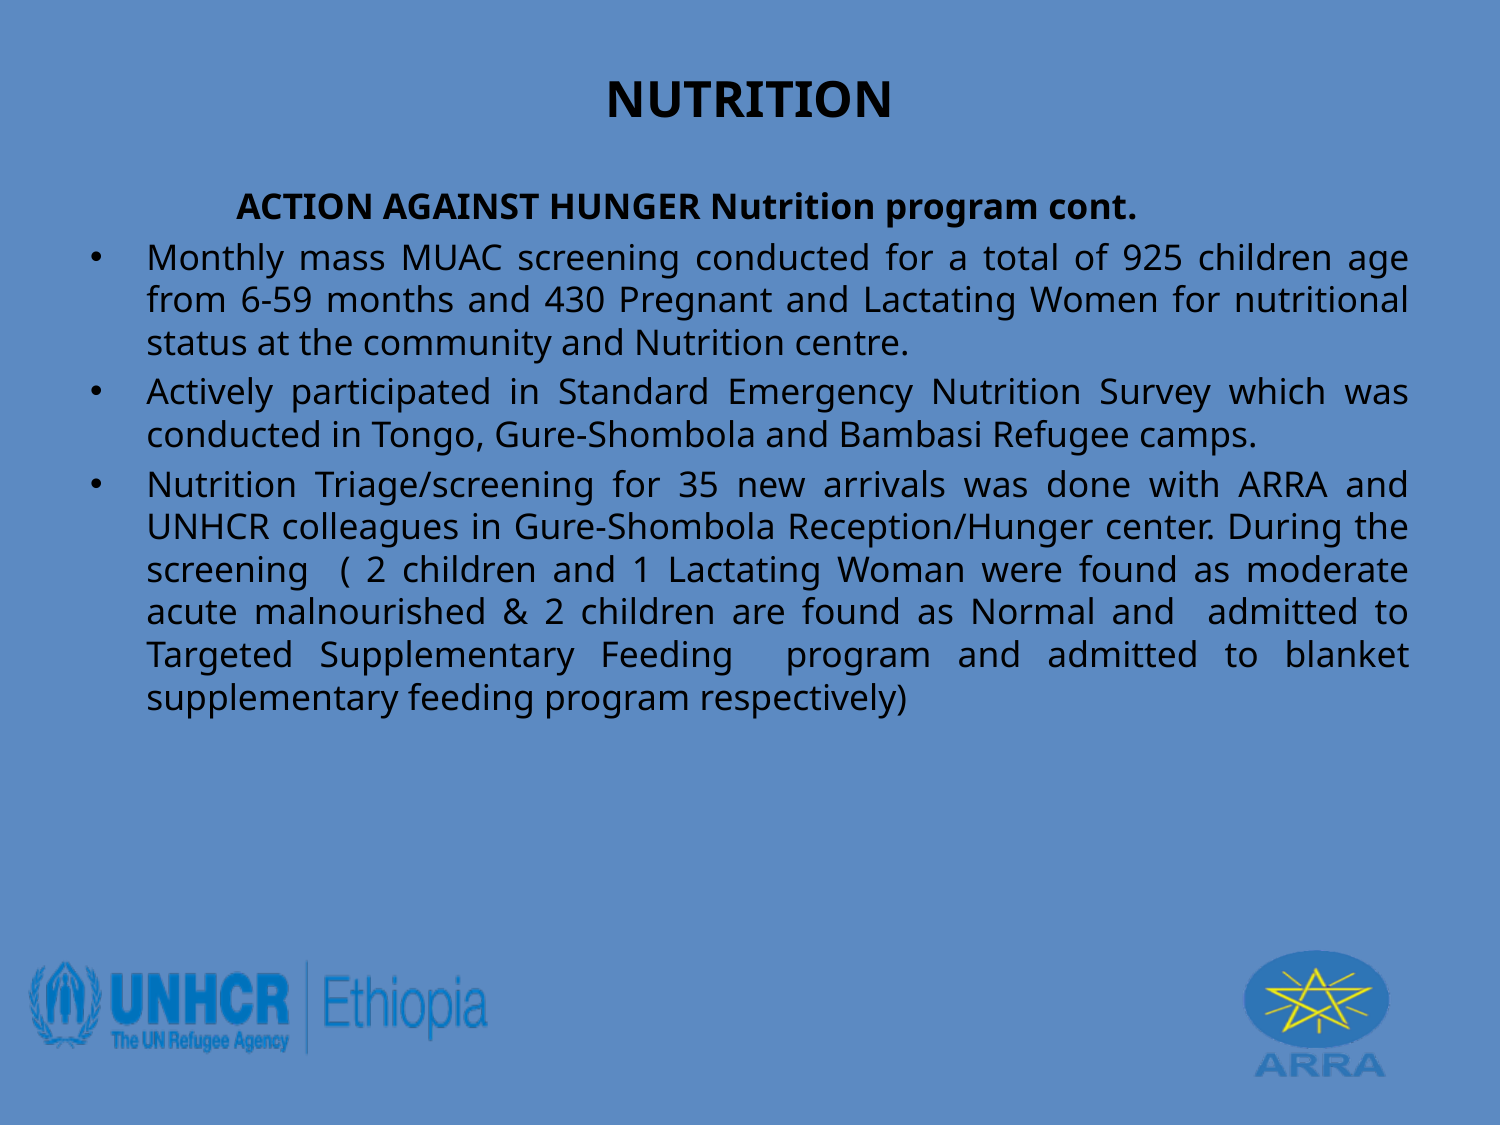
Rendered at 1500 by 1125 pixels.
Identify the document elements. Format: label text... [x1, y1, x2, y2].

picture [1224, 949, 1413, 1104]
title NUTRITION [75, 45, 1425, 150]
picture [0, 912, 488, 1104]
list ACTION AGAINST HUNGER Nutrition program cont. Monthly mass MUAC screening conducted for a total of 925 children age from 6-59 months and 430 Pregnant and Lactating Women for nutritional status at the community and Nutrition centre. Actively participated in Standard Emergency Nutrition Survey which was conducted in Tongo, Gure-Shombola and Bambasi Refugee camps. Nutrition Triage/screening for 35 new arrivals was done with ARRA and UNHCR colleagues in Gure-Shombola Reception/Hunger center. During the screening ( 2 children and 1 Lactating Woman were found as moderate acute malnourished & 2 children are found as Normal and admitted to Targeted Supplementary Feeding program and admitted to blanket supplementary feeding program respectively) [75, 174, 1425, 1005]
